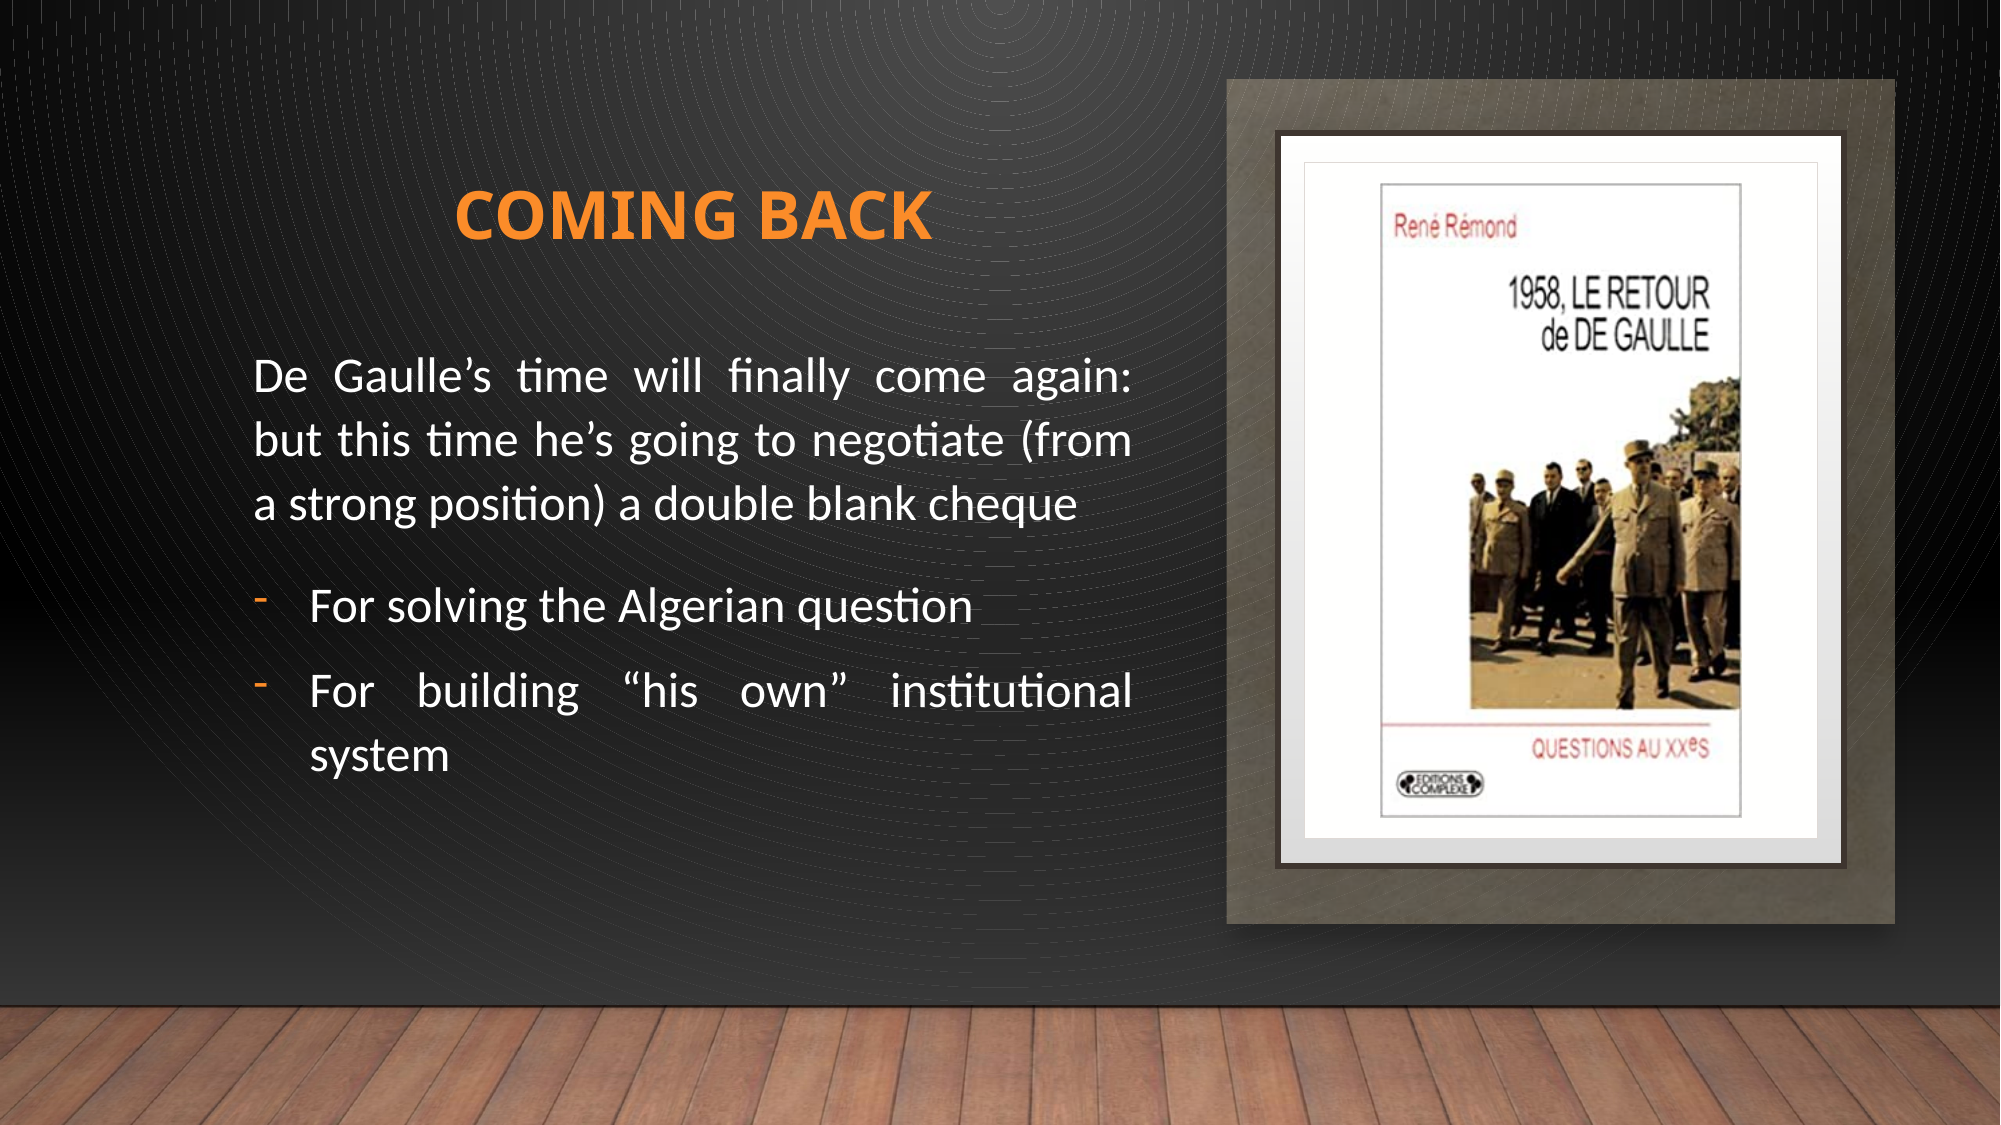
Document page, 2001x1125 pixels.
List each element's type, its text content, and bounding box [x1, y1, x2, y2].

picture [0, 1005, 2000, 1125]
list De Gaulle’s time will finally come again: but this time he’s going to negotiate (from a strong position) a double blank cheque For solving the Algerian question For building “his own” institutional system [238, 330, 1149, 897]
title COMING BACK [238, 131, 1149, 305]
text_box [1226, 78, 1896, 924]
picture [1379, 182, 1742, 818]
